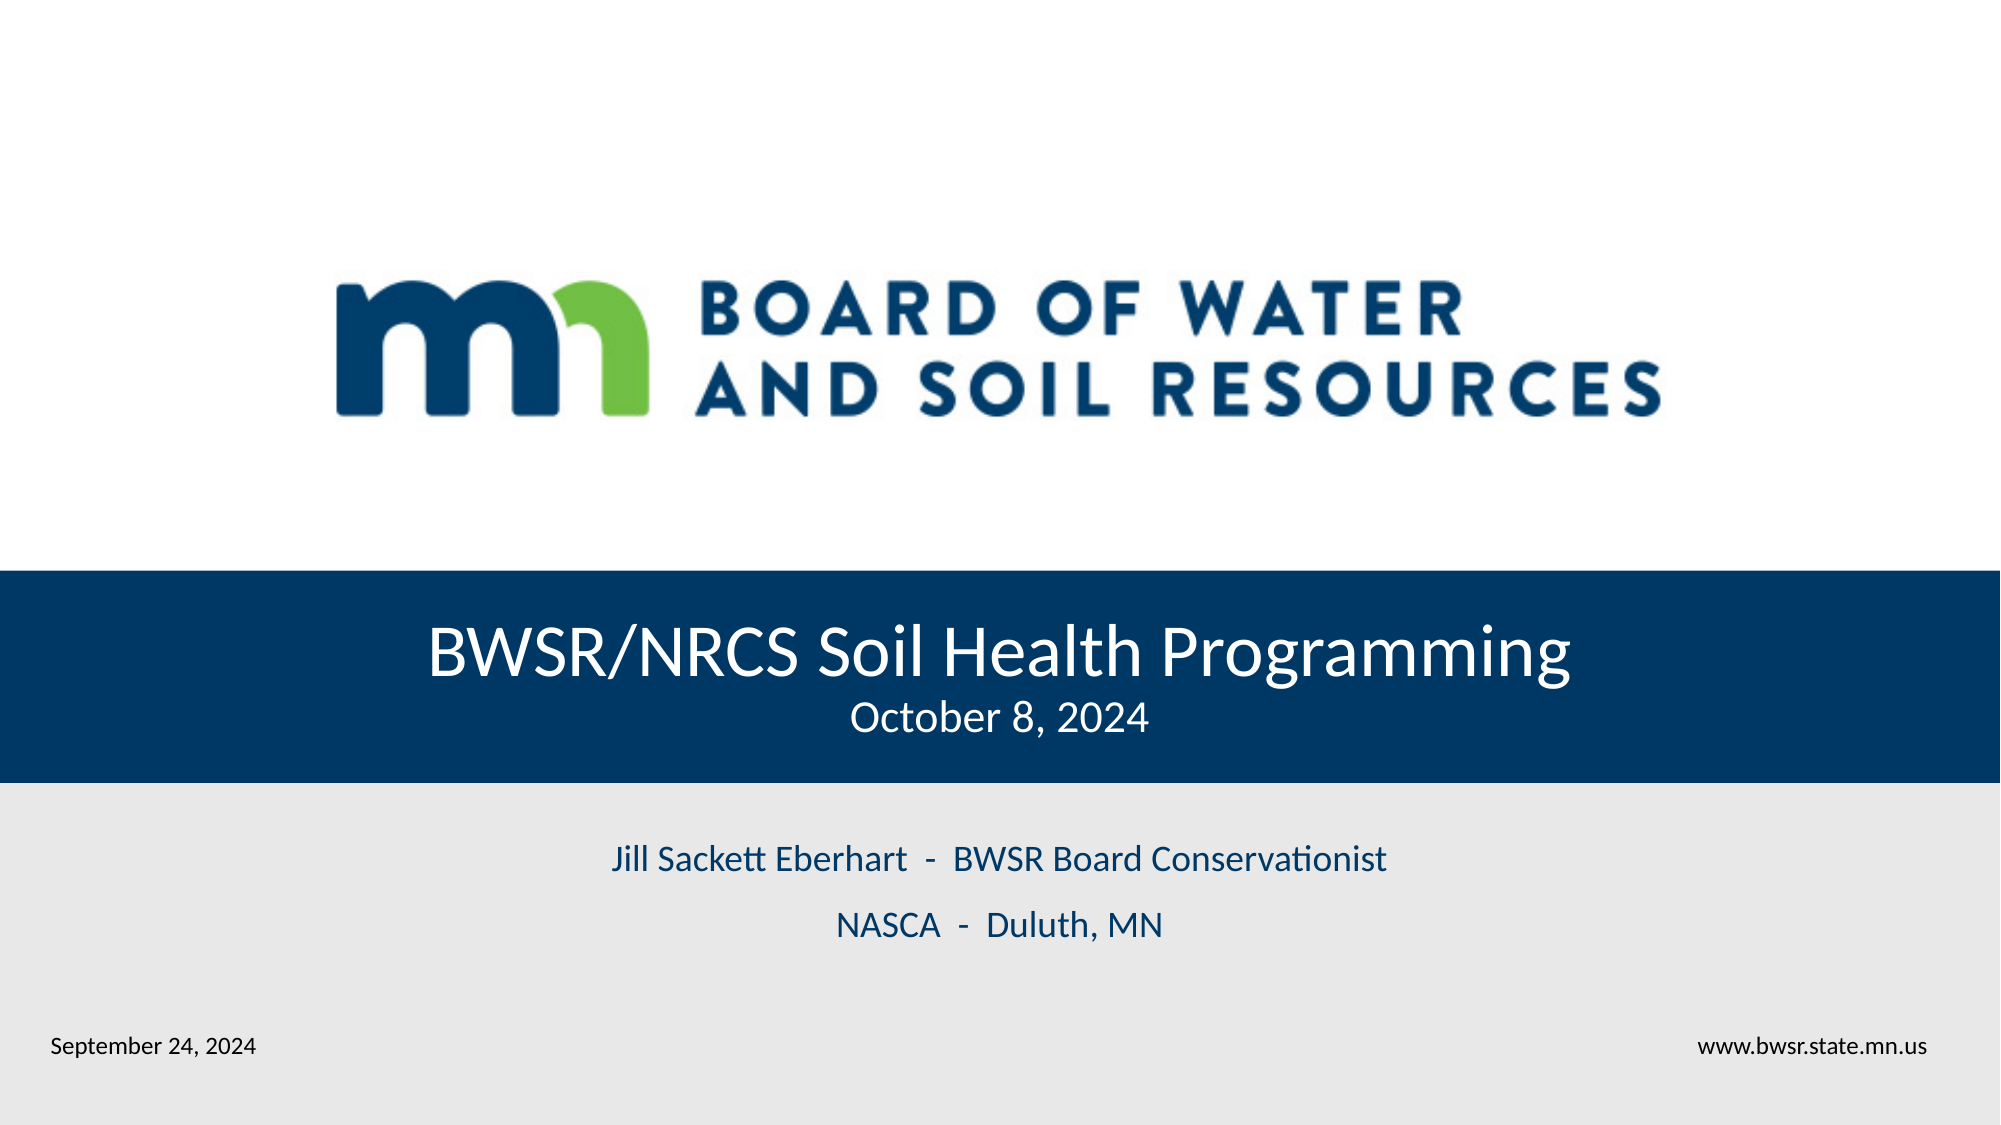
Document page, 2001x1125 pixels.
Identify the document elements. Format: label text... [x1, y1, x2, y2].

title BWSR/NRCS Soil Health Programming October 8, 2024 [0, 570, 2000, 783]
footer www.bwsr.state.mn.us [1025, 1006, 1943, 1067]
picture [332, 237, 1667, 459]
list Jill Sackett Eberhart - BWSR Board Conservationist NASCA - Duluth, MN [459, 826, 1541, 1007]
text_box September 24, 2024 [35, 1007, 953, 1067]
